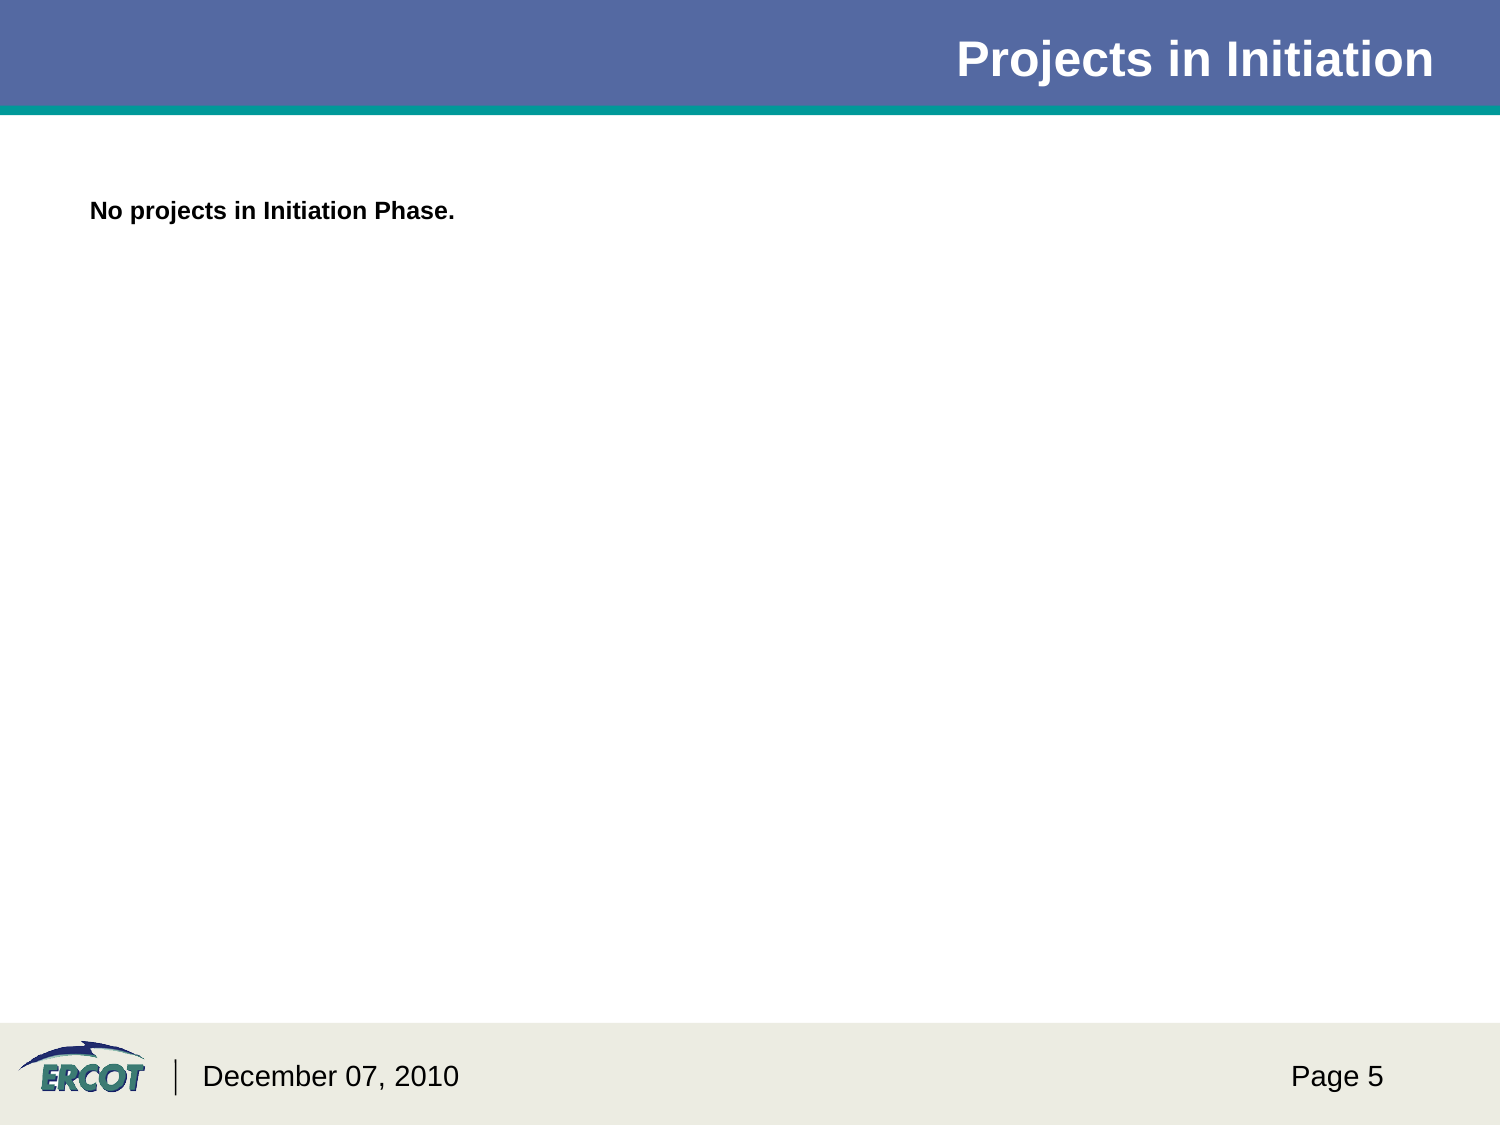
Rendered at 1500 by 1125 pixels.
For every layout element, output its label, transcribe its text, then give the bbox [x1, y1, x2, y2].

text_box No projects in Initiation Phase. [74, 187, 1413, 233]
picture [10, 1031, 151, 1111]
title Projects in Initiation [24, 0, 1451, 113]
